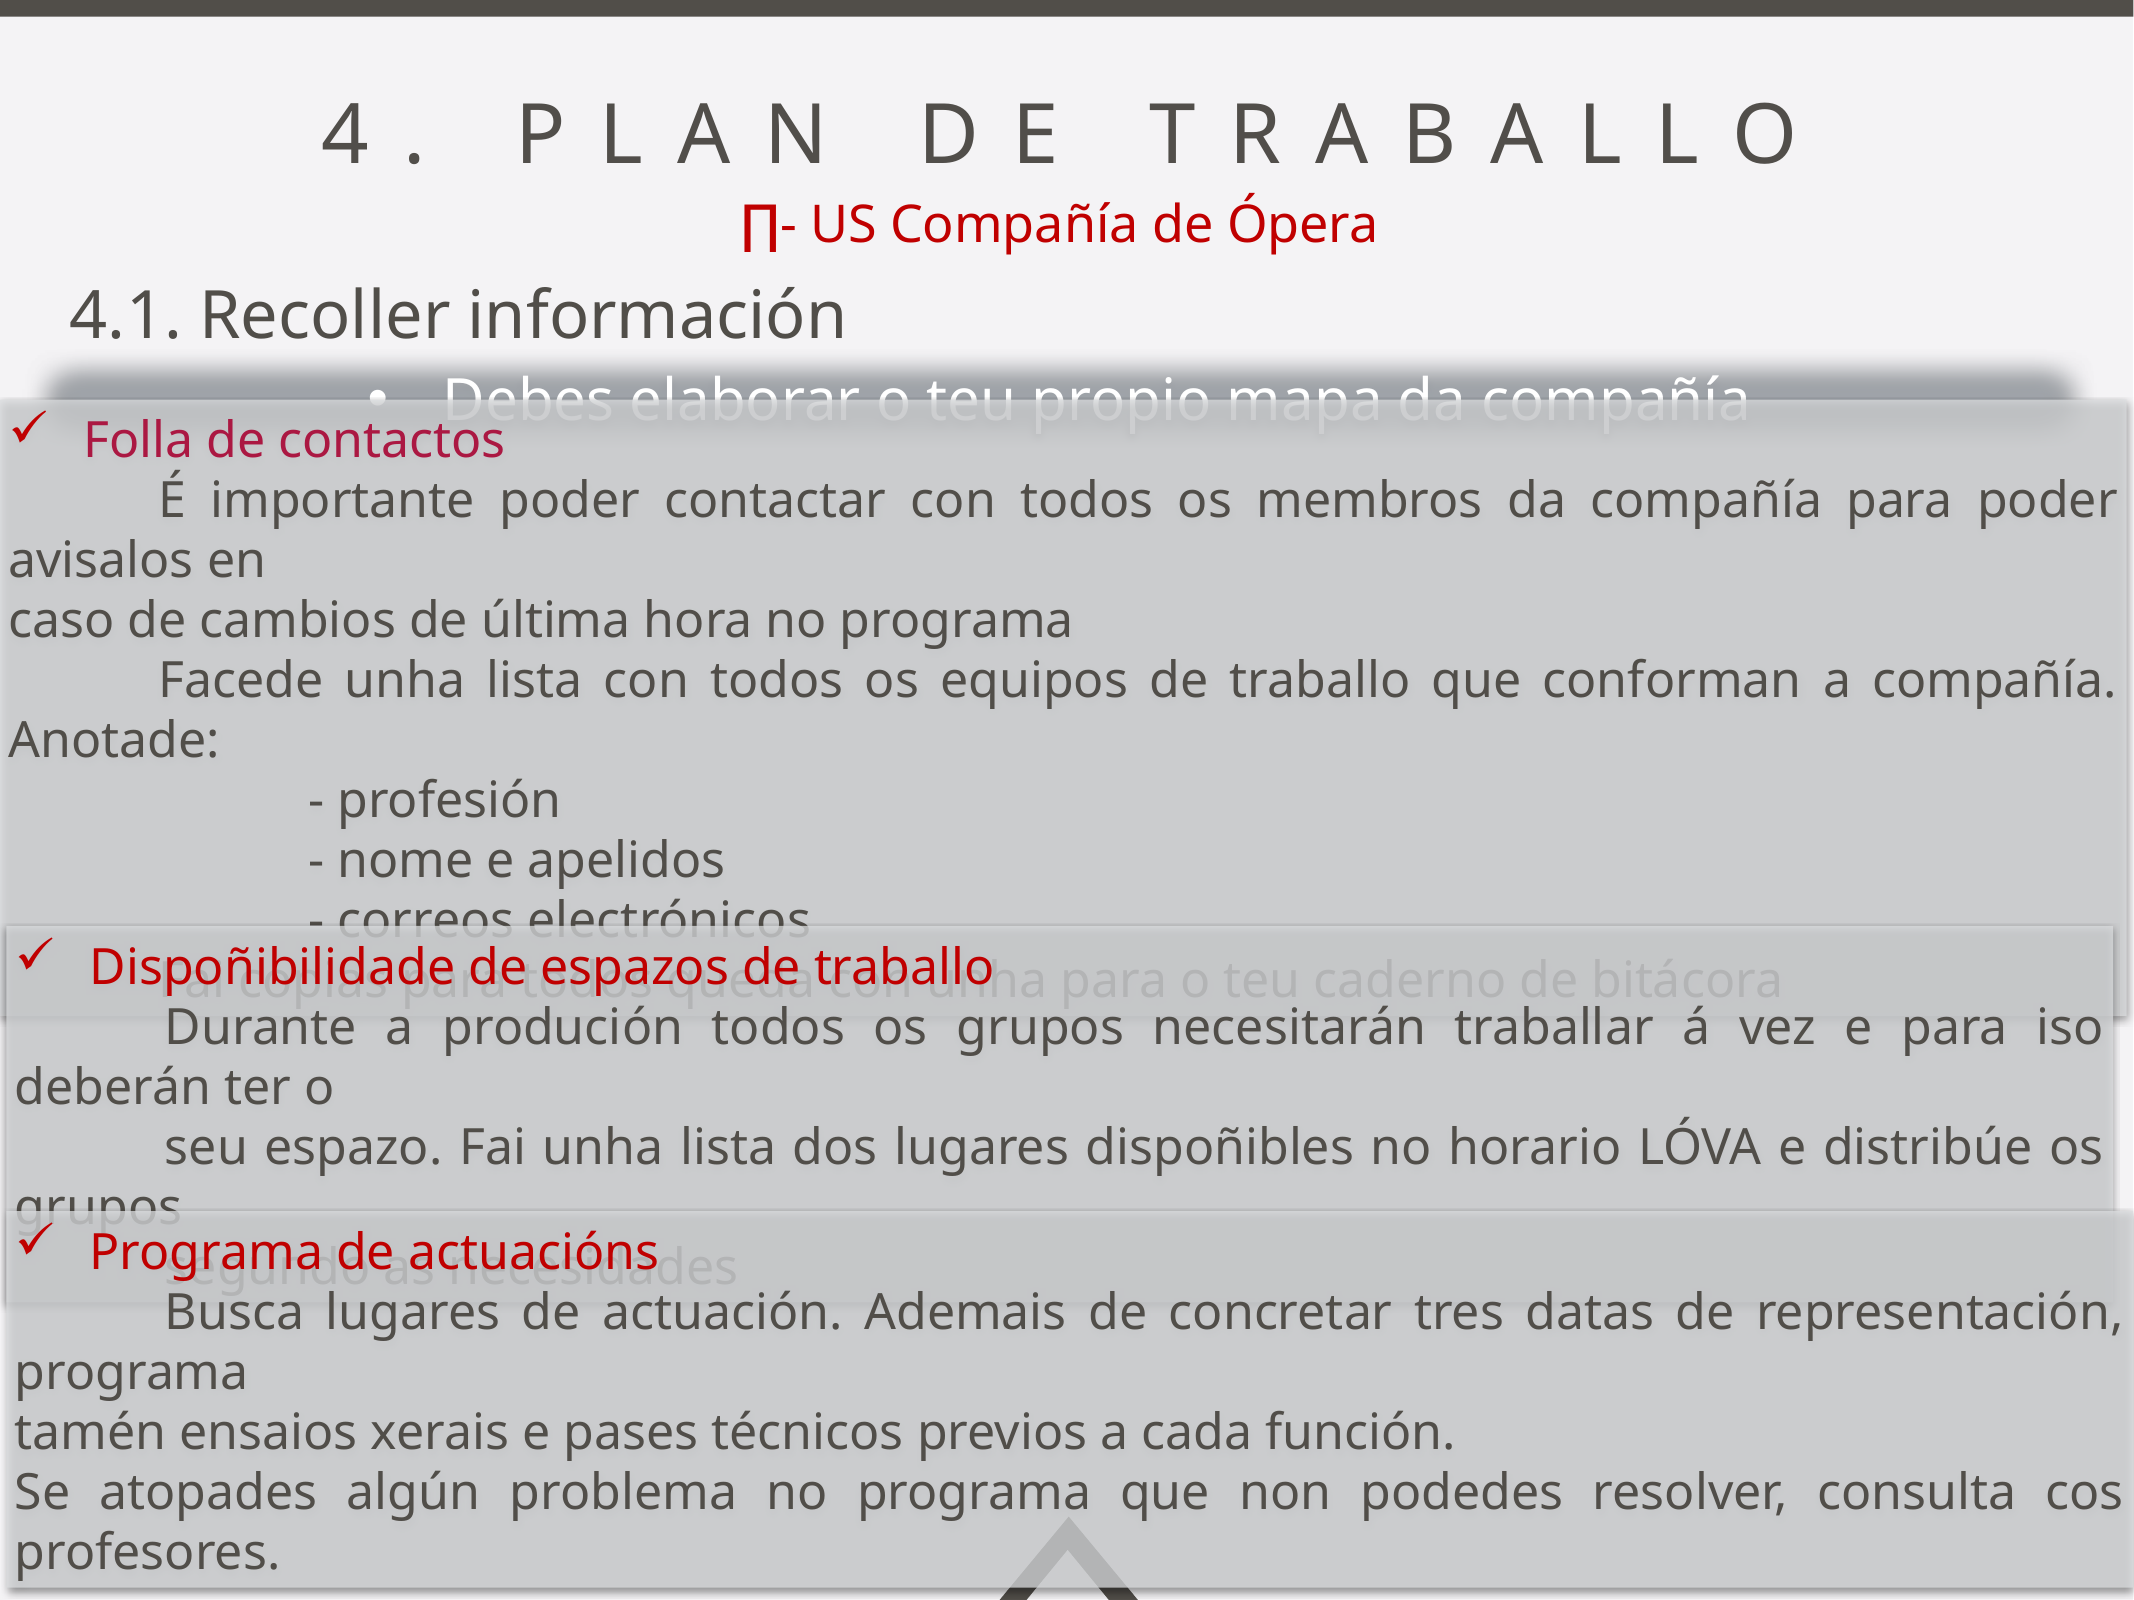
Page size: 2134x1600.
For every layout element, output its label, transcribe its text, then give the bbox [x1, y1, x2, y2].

text_box ∏- US Compañía de Ópera [420, 183, 1700, 250]
text_box Folla de contactos É importante poder contactar con todos os membros da compañía para poder avisalos en caso de cambios de última hora no programa Facede unha lista con todos os equipos de traballo que conforman a compañía. Anotade: - profesión - nome e apelidos - correos electrónicos Fai copias para todos queda con unha para o teu caderno de bitácora [0, 399, 2127, 1017]
text_box 4.1. Recoller información [61, 263, 858, 360]
text_box Dispoñibilidade de espazos de traballo Durante a produción todos os grupos necesitarán traballar á vez e para iso deberán ter o seu espazo. Fai unha lista dos lugares dispoñibles no horario LÓVA e distribúe os grupos segundo as necesidades [6, 925, 2114, 1210]
text_box Programa de actuacións Busca lugares de actuación. Ademais de concretar tres datas de representación, programa tamén ensaios xerais e pases técnicos previos a cada función. Se atopades algún problema no programa que non podedes resolver, consulta cos profesores. [6, 1211, 2134, 1588]
text_box 4. plan de traballo [78, 72, 2041, 208]
